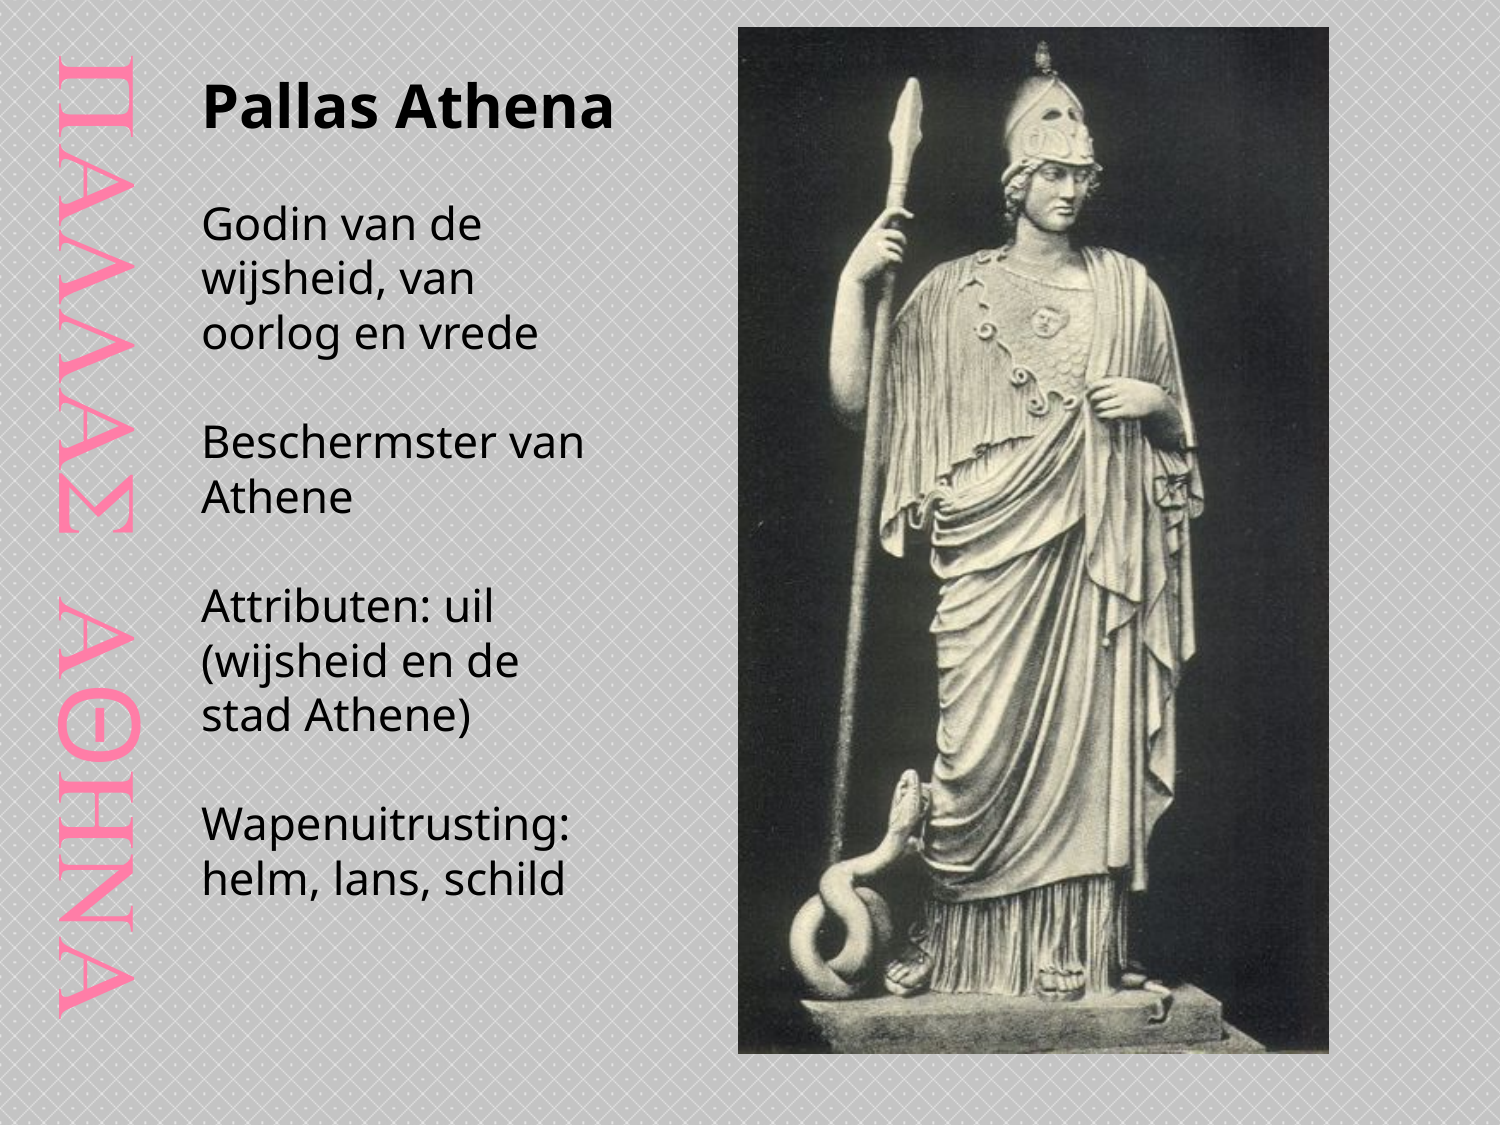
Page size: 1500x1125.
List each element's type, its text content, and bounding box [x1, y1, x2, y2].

list Pallas Athena Godin van de wijsheid, van oorlog en vrede Beschermster van Athene Attributen: uil (wijsheid en de stad Athene) Wapenuitrusting: helm, lans, schild [186, 60, 632, 1036]
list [737, 27, 1330, 1054]
title Pallas aθHna [29, 30, 180, 1071]
